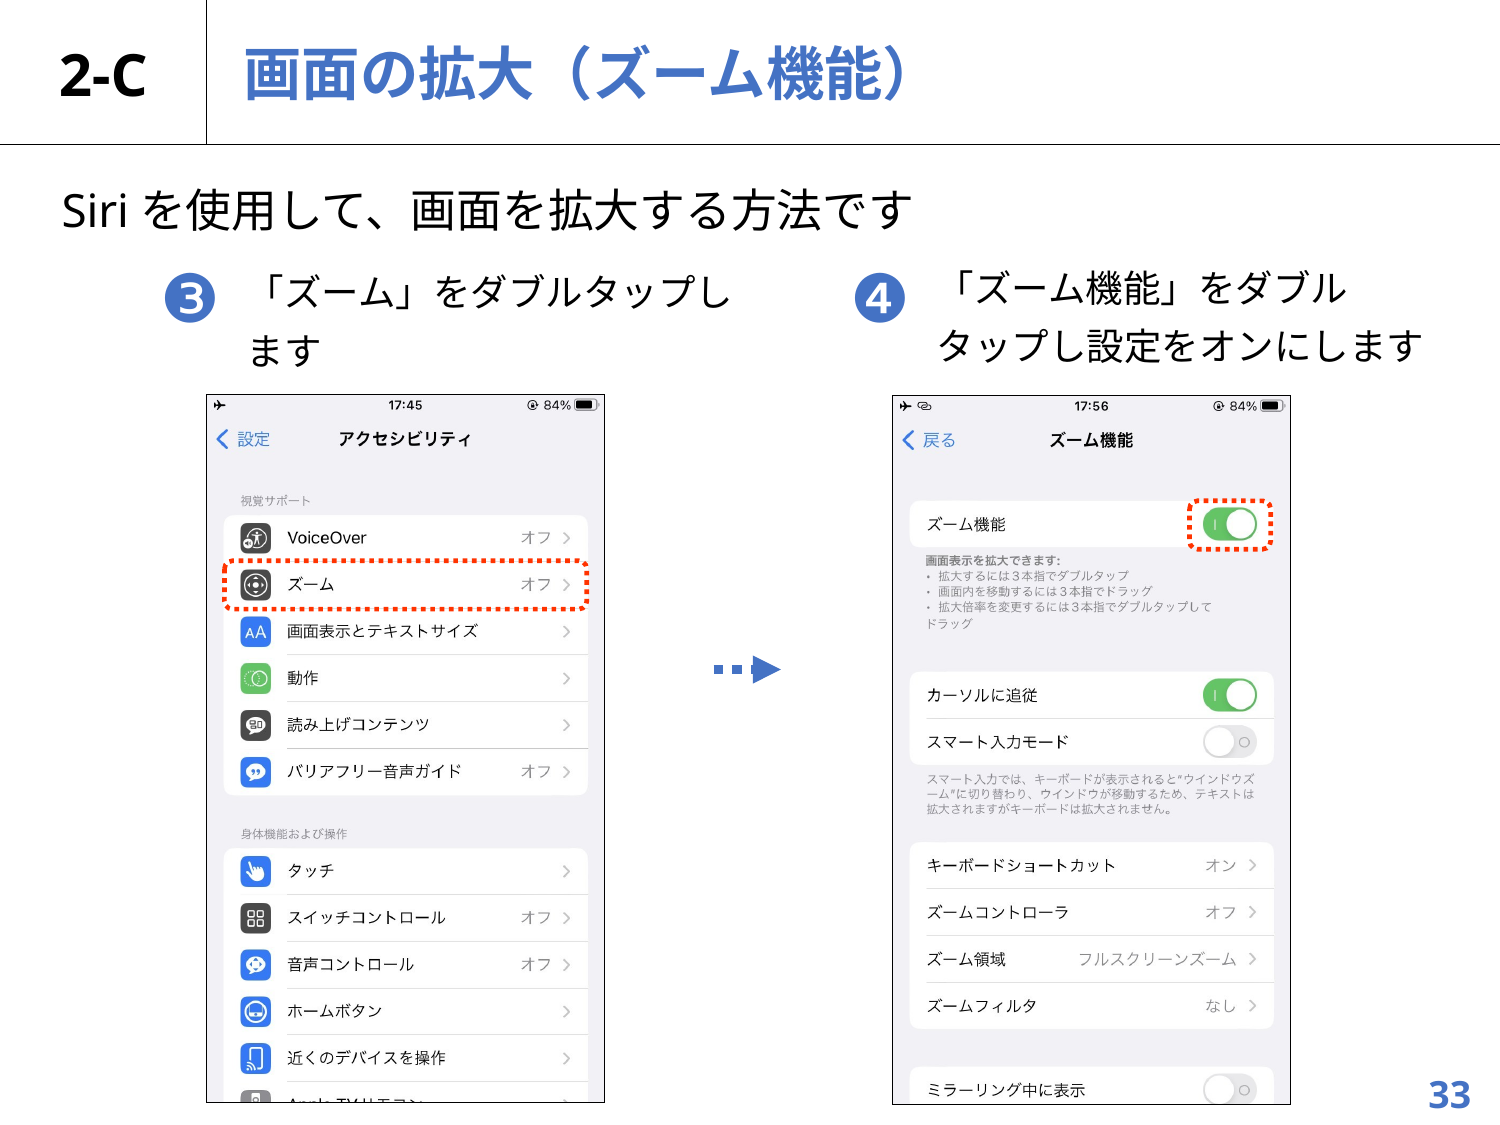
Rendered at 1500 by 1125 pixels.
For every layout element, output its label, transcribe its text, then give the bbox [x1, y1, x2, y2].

title 画面の拡大（ズーム機能） [228, 36, 1472, 116]
text_box 33 [1399, 1063, 1500, 1123]
text_box Siriを使用して、画面を拡大する方法です [46, 180, 1422, 274]
text_box ❹ [835, 274, 922, 343]
text_box 「ズーム」をダブルタップします [231, 274, 764, 381]
text_box ❸ [145, 274, 223, 343]
text_box 2-C [0, 0, 207, 147]
text_box 「ズーム機能」をダブル タップし設定をオンにします [922, 243, 1472, 376]
picture [206, 394, 605, 1103]
picture [892, 395, 1291, 1105]
